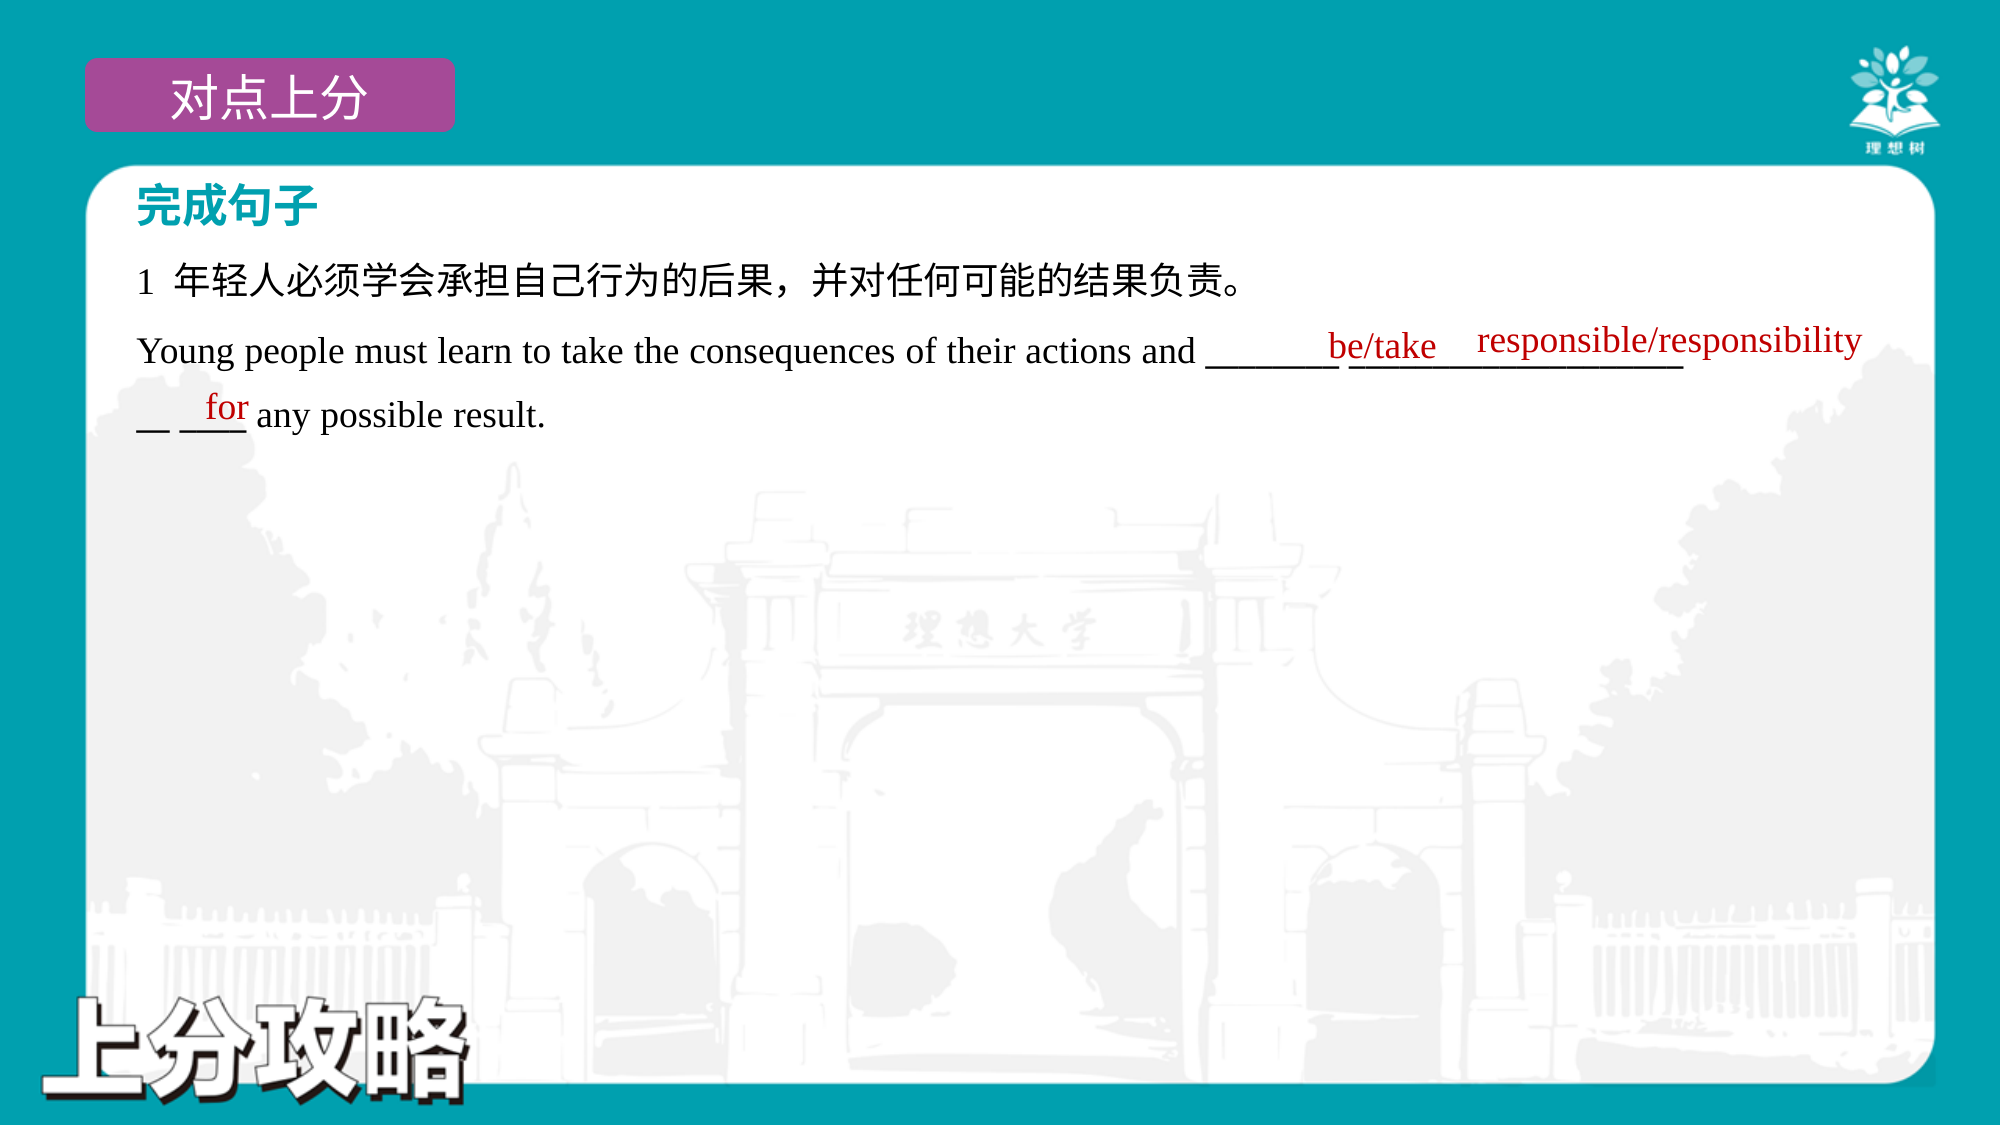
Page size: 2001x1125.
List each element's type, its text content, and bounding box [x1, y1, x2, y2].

picture [0, 0, 2000, 1125]
text_box 1 年轻人必须学会承担自己行为的后果，并对任何可能的结果负责。 Young people must learn to take the consequences of their actions and ________ ____________________ __ ____ any possible result. [136, 233, 1865, 429]
text_box for [191, 362, 263, 421]
text_box responsible/responsibility [1477, 291, 1890, 353]
text_box 完成句子 [136, 176, 1865, 232]
text_box be/take [1314, 297, 1451, 359]
